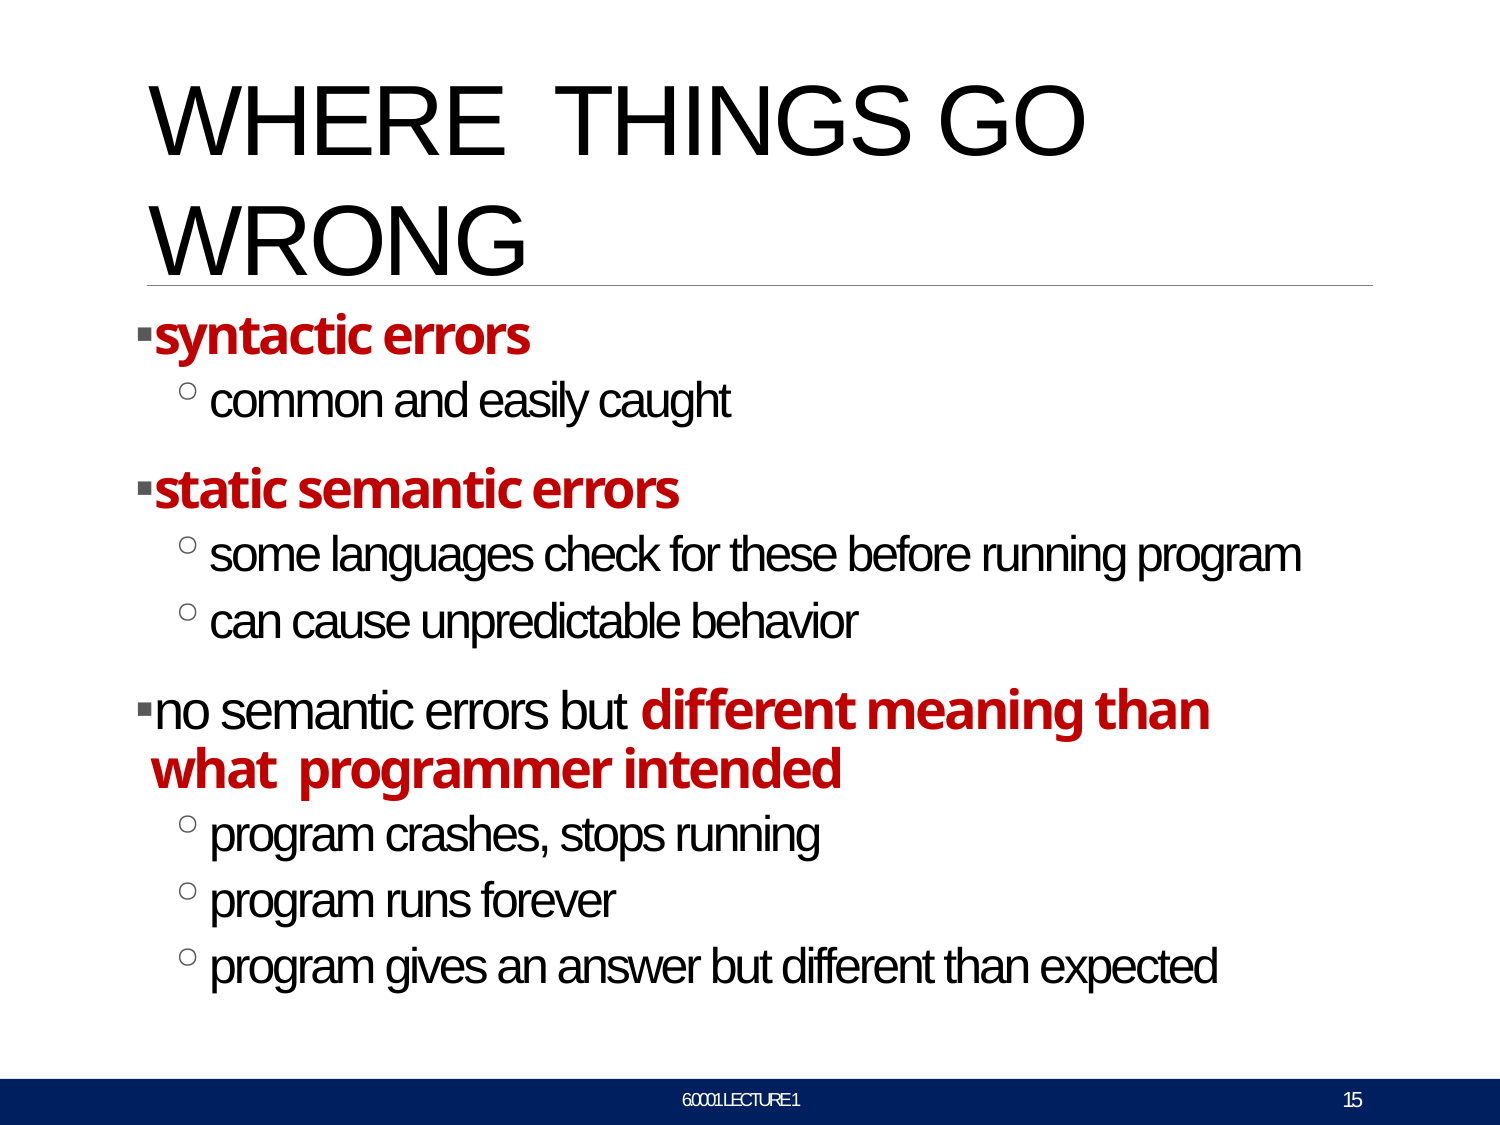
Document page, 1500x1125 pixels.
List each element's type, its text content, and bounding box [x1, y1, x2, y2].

title WHERE THINGS GO WRONG [146, 53, 1267, 296]
text_box syntactic errors common and easily caught static semantic errors some languages check for these before running program can cause unpredictable behavior no semantic errors but different meaning than what programmer intended program crashes, stops running program runs forever program gives an answer but different than expected [132, 298, 1354, 994]
slide_number 15 [1338, 1088, 1369, 1125]
footer 6.0001 LECTURE 1 [679, 1090, 821, 1125]
